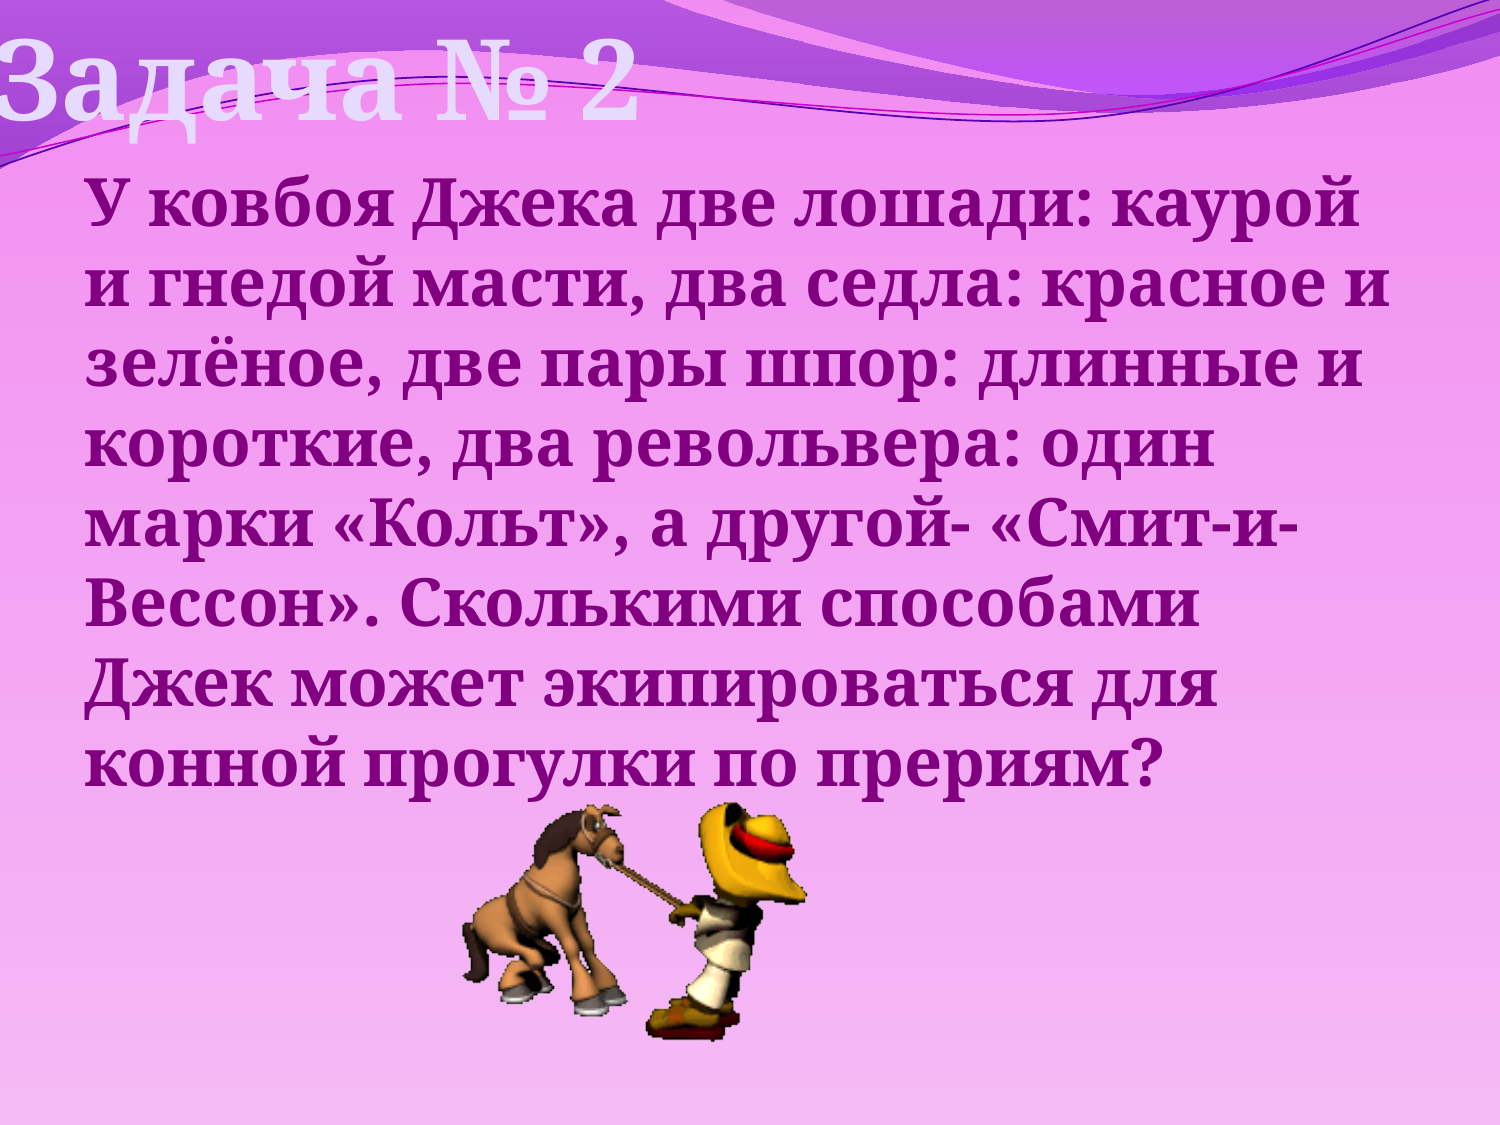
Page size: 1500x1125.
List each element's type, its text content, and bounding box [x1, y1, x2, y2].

text_box У ковбоя Джека две лошади: каурой и гнедой масти, два седла: красное и зелёное, две пары шпор: длинные и короткие, два револьвера: один марки «Кольт», а другой- «Смит-и-Вессон». Сколькими способами Джек может экипироваться для конной прогулки по прериям? [70, 152, 1418, 807]
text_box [426, 715, 433, 807]
picture [433, 714, 844, 1125]
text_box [844, 715, 851, 807]
text_box Задача № 2 [0, 0, 658, 150]
